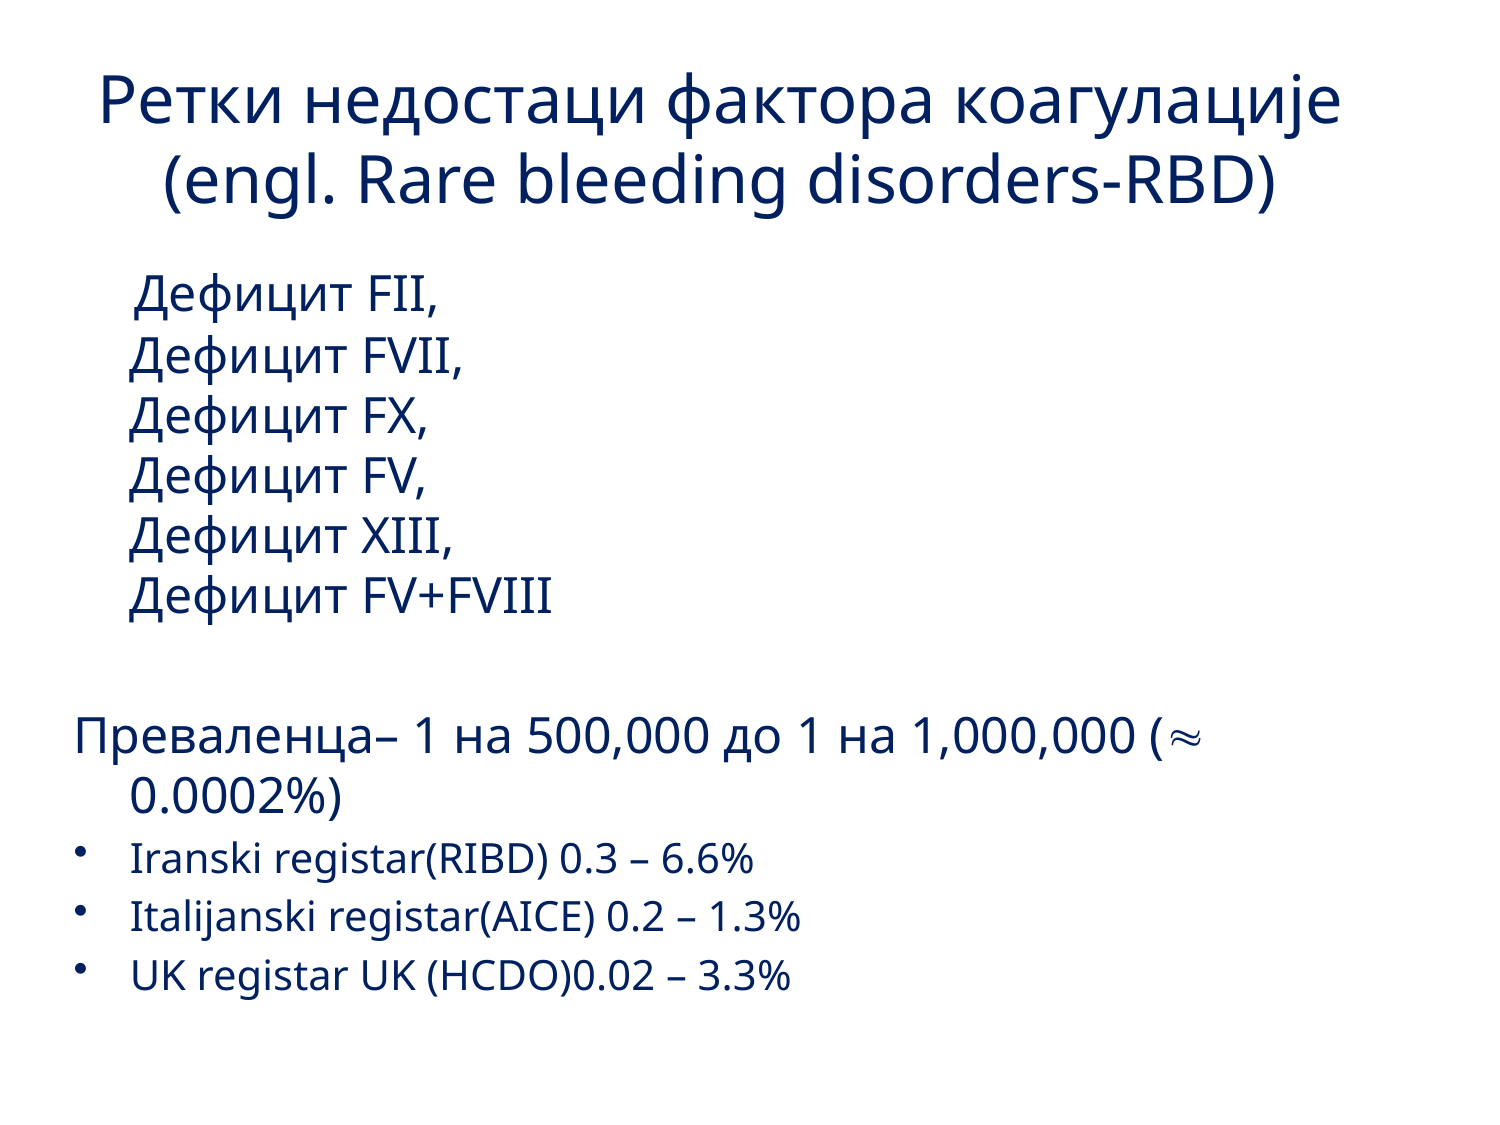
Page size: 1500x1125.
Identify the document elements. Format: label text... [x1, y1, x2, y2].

list Дефицит FII, Дефицит FVII, Дефицит FX, Дефицит FV, Дефицит XIII, Дефицит FV+FVIII Преваленца– 1 на 500,000 до 1 на 1,000,000 ( 0.0002%) Iranski registar(RIBD) 0.3 – 6.6% Italijanski registar(AICE) 0.2 – 1.3% UK registar UK (HCDO)0.02 – 3.3% [58, 246, 1409, 989]
title Ретки недостаци фактора коагулације (engl. Rare bleeding disorders-RBD) [35, 0, 1407, 164]
